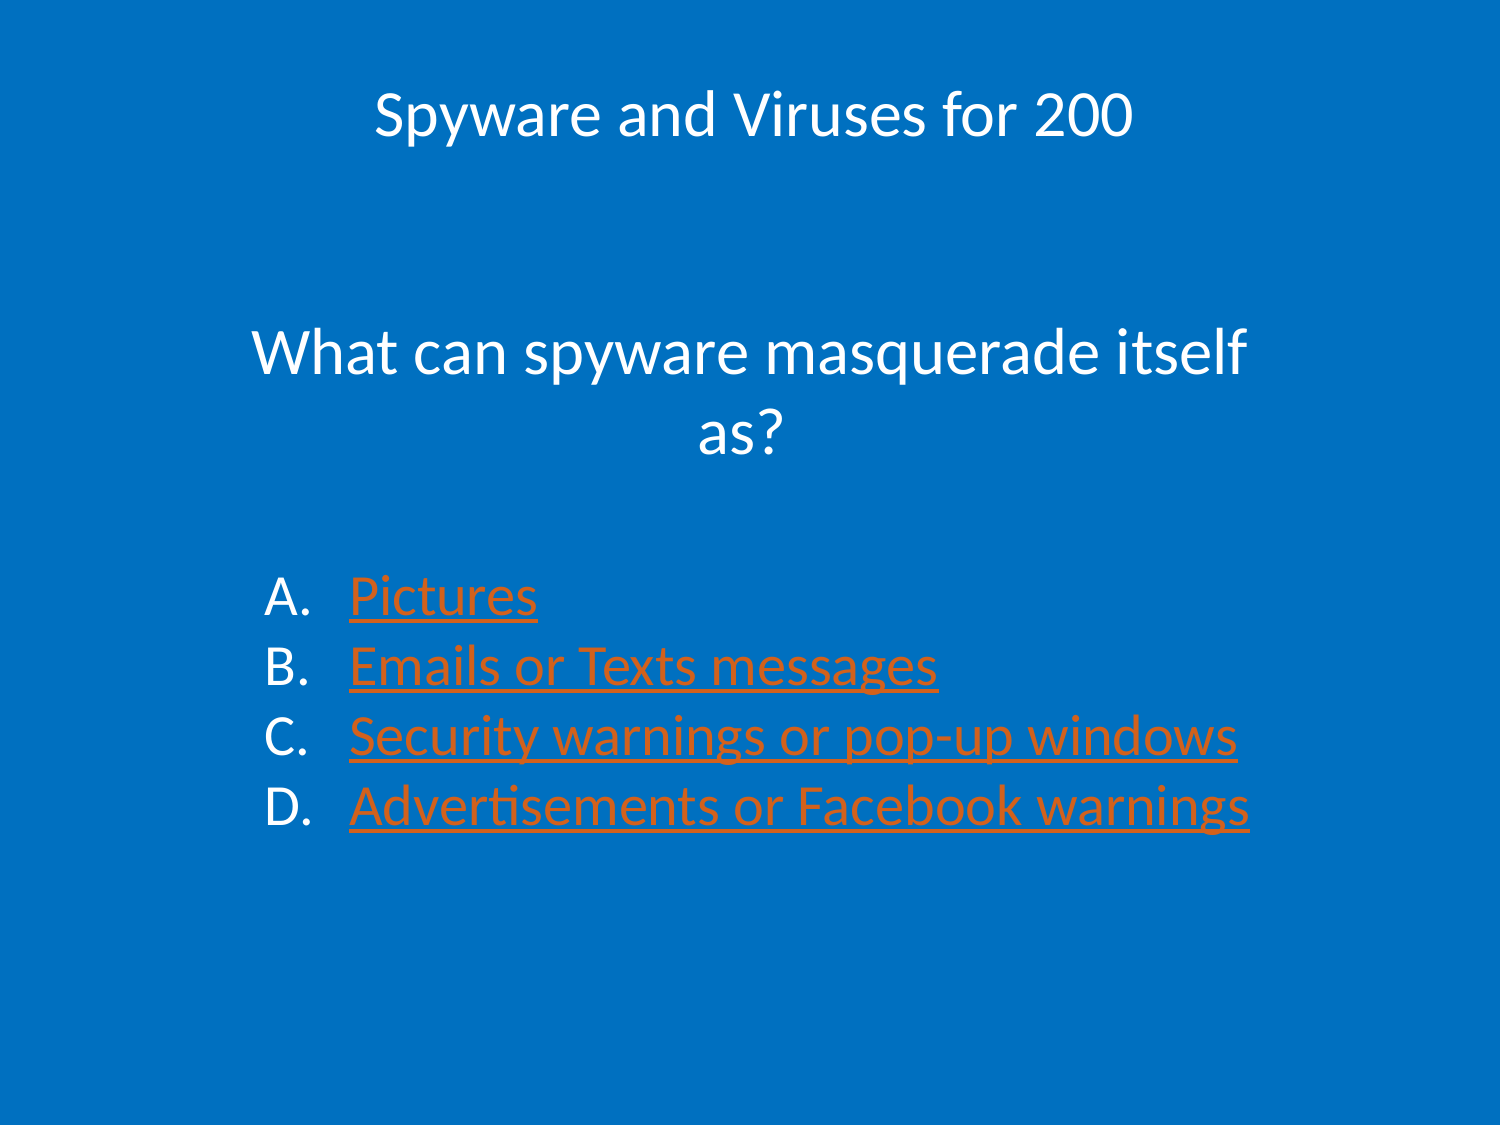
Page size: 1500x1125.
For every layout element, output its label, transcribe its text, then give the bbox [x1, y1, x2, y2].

subtitle What can spyware masquerade itself as? [225, 299, 1275, 525]
text_box Pictures Emails or Texts messages Security warnings or pop-up windows Advertisements or Facebook warnings [249, 549, 1350, 979]
title Spyware and Viruses for 200 [125, 62, 1400, 238]
